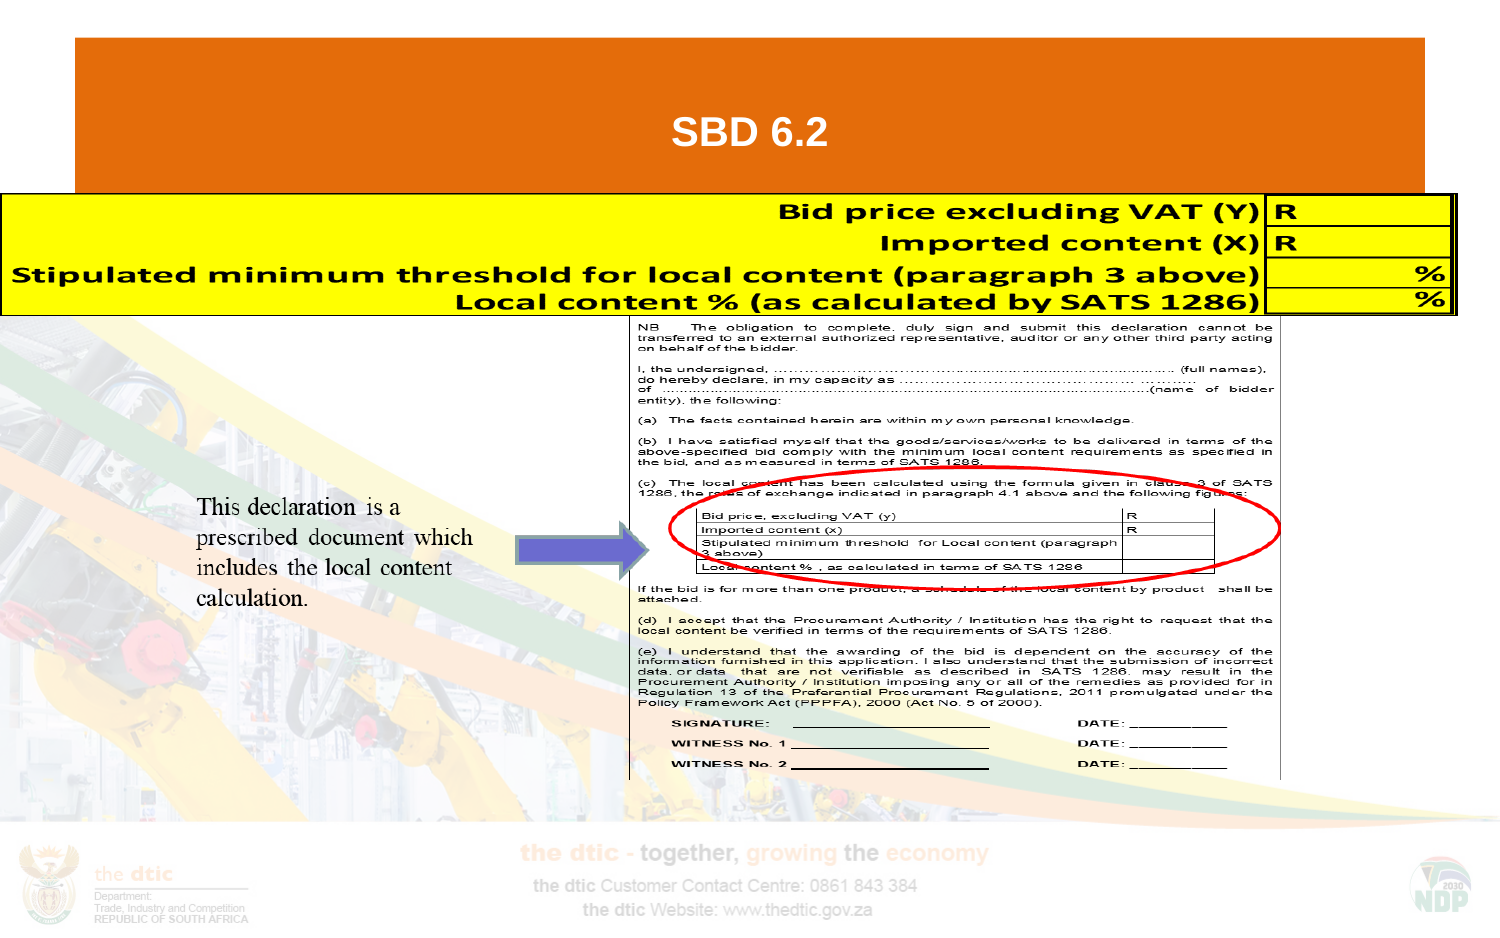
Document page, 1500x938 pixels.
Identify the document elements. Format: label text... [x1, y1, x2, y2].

title SBD 6.2 [75, 37, 1425, 192]
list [180, 326, 1320, 793]
picture [0, 193, 1458, 317]
